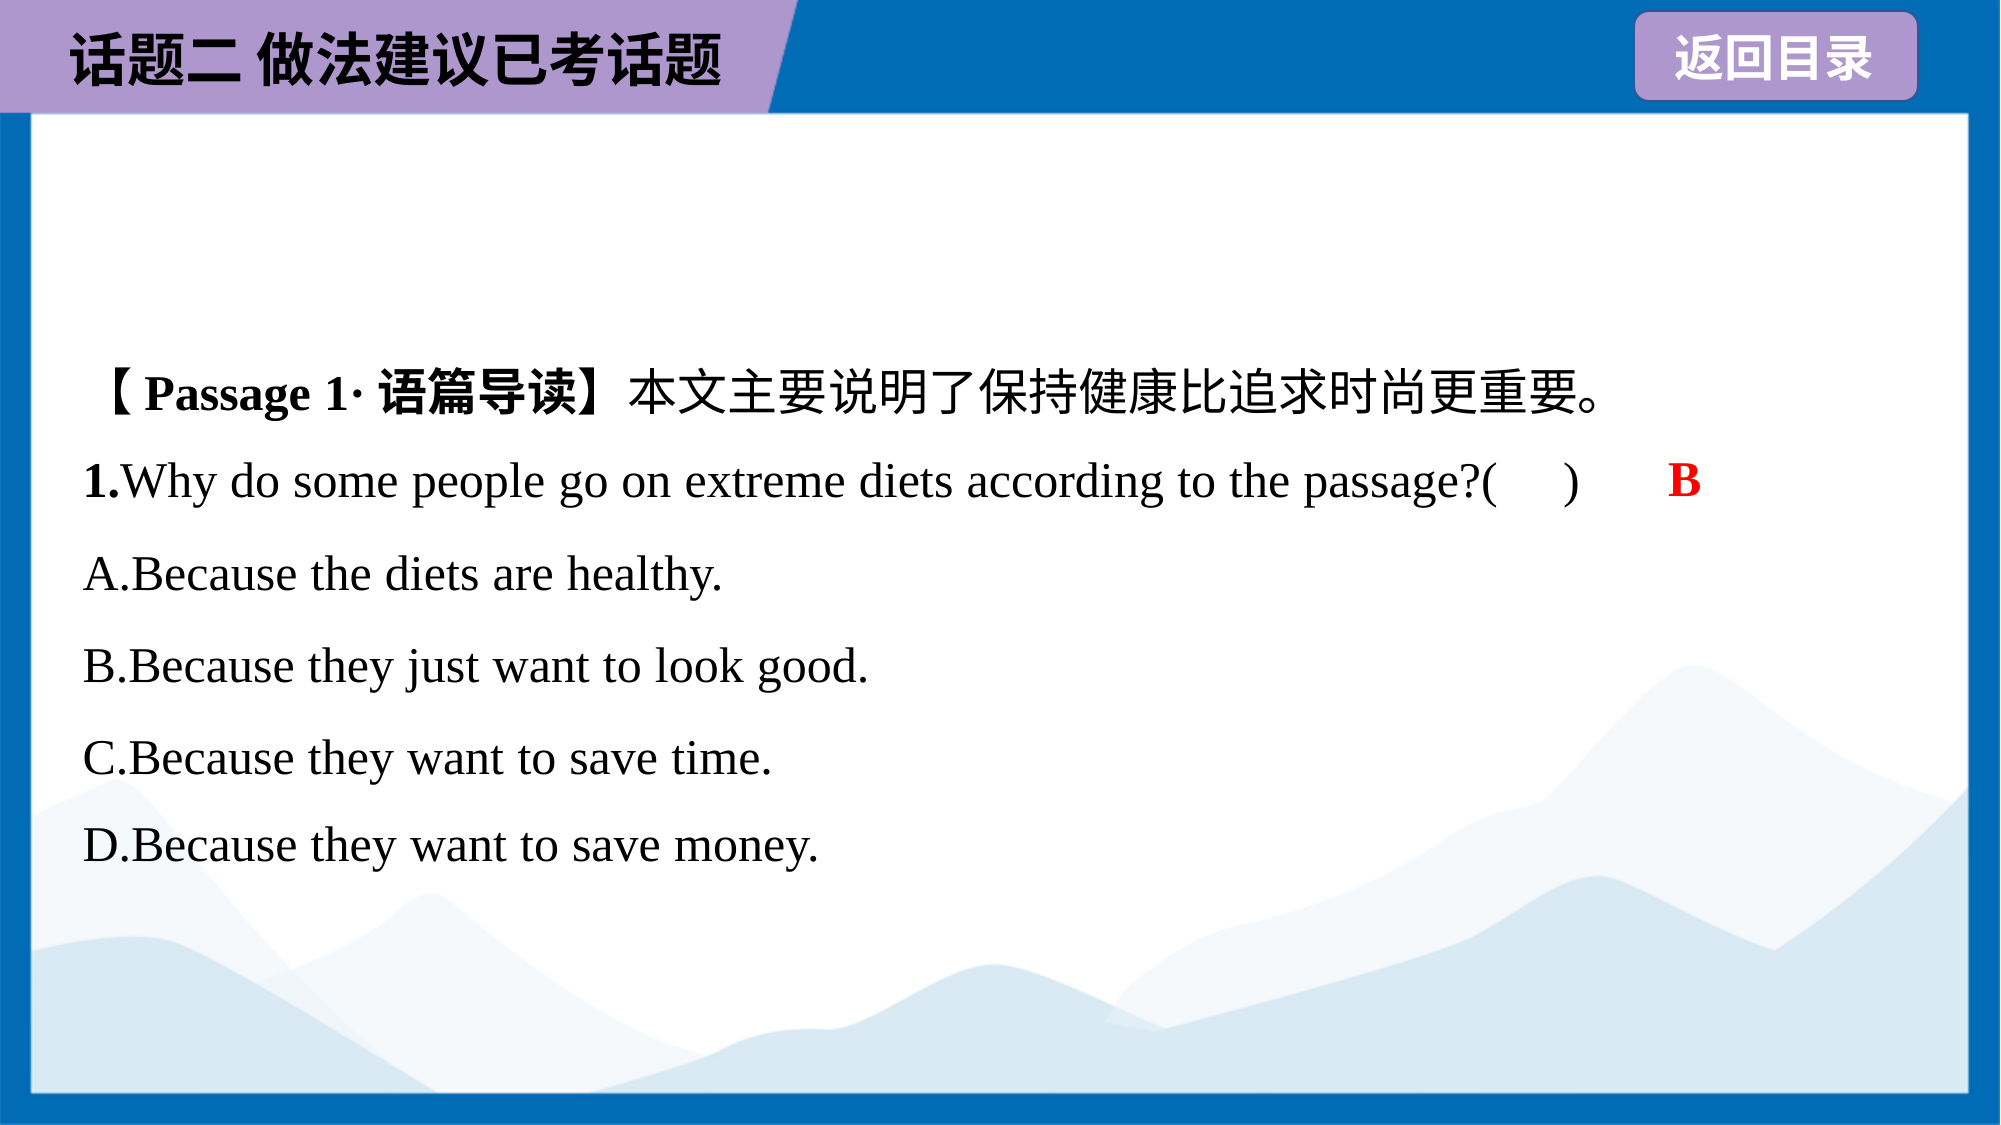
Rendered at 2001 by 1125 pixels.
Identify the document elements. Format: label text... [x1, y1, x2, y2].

picture [0, 0, 2000, 1125]
text_box 1.Why do some people go on extreme diets according to the passage?( ) [82, 420, 1917, 499]
text_box B [1650, 418, 1720, 497]
text_box A.Because the diets are healthy. B.Because they just want to look good. C.Because they want to save time. D.Because they want to save money. [82, 509, 1917, 862]
text_box 【Passage 1·语篇导读】本文主要说明了保持健康比追求时尚更重要。 [82, 332, 1917, 411]
